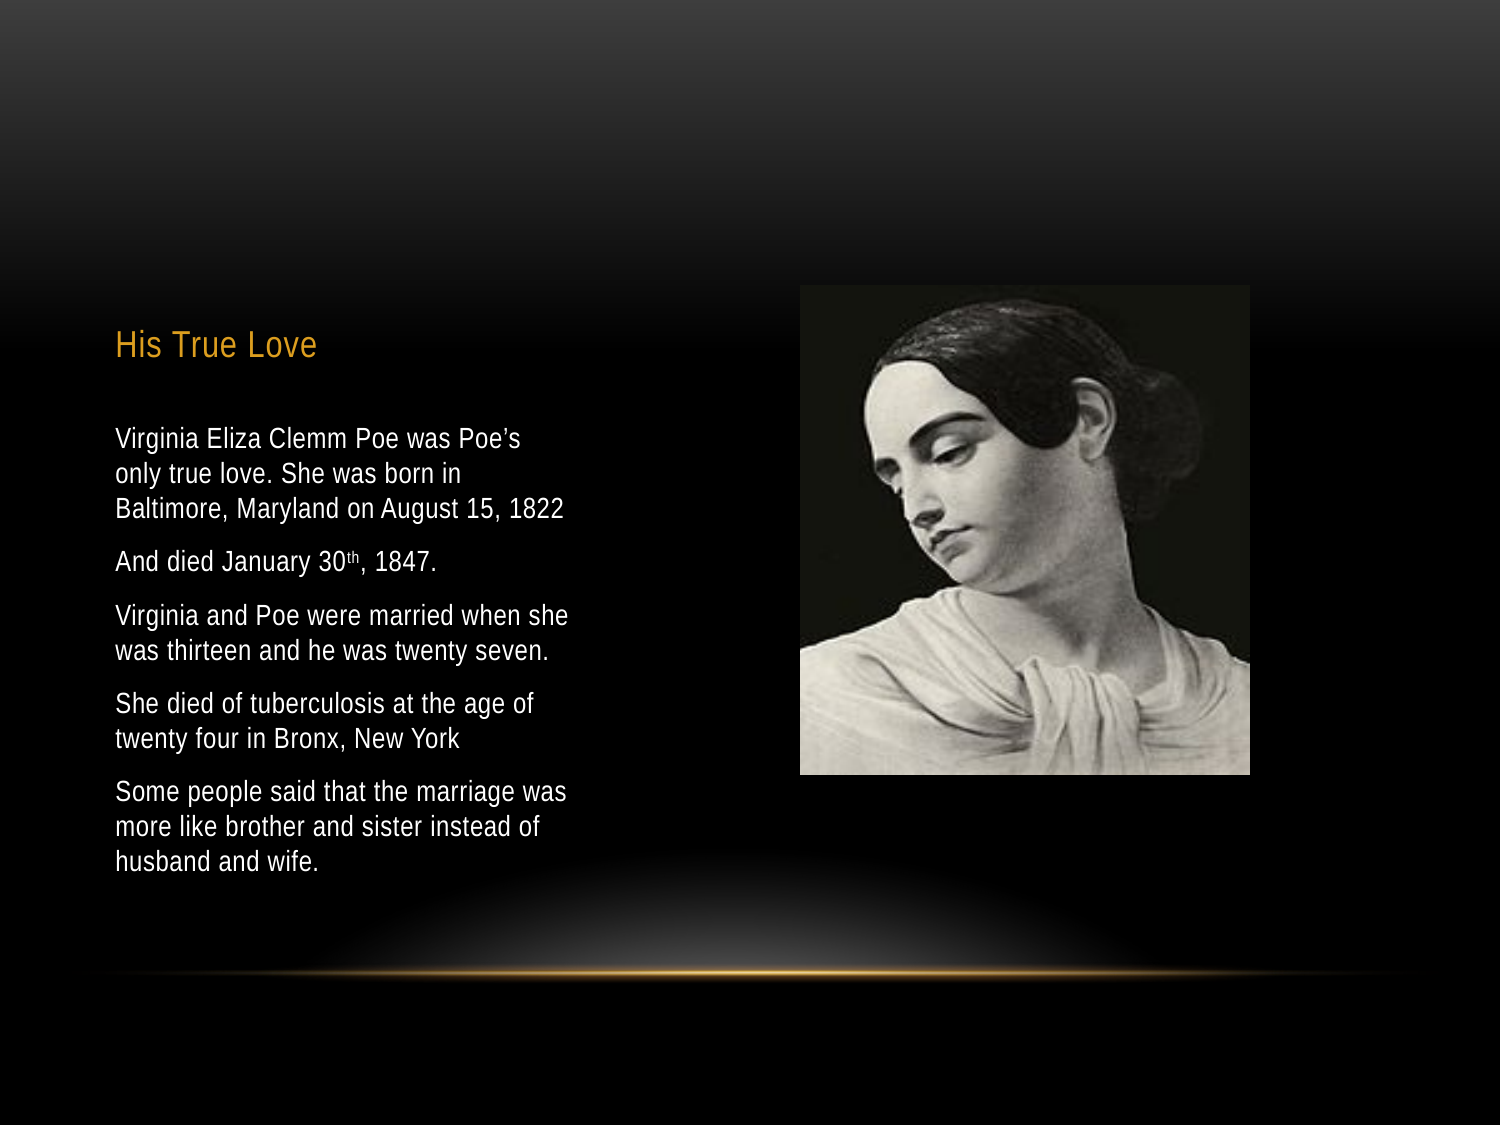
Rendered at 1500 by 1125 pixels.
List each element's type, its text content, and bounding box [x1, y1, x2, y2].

picture [0, 0, 1500, 1125]
list Virginia Eliza Clemm Poe was Poe’s only true love. She was born in Baltimore, Maryland on August 15, 1822 And died January 30th, 1847. Virginia and Poe were married when she was thirteen and he was twenty seven. She died of tuberculosis at the age of twenty four in Bronx, New York Some people said that the marriage was more like brother and sister instead of husband and wife. [100, 417, 588, 938]
title His True Love [100, 237, 588, 417]
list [799, 284, 1251, 776]
